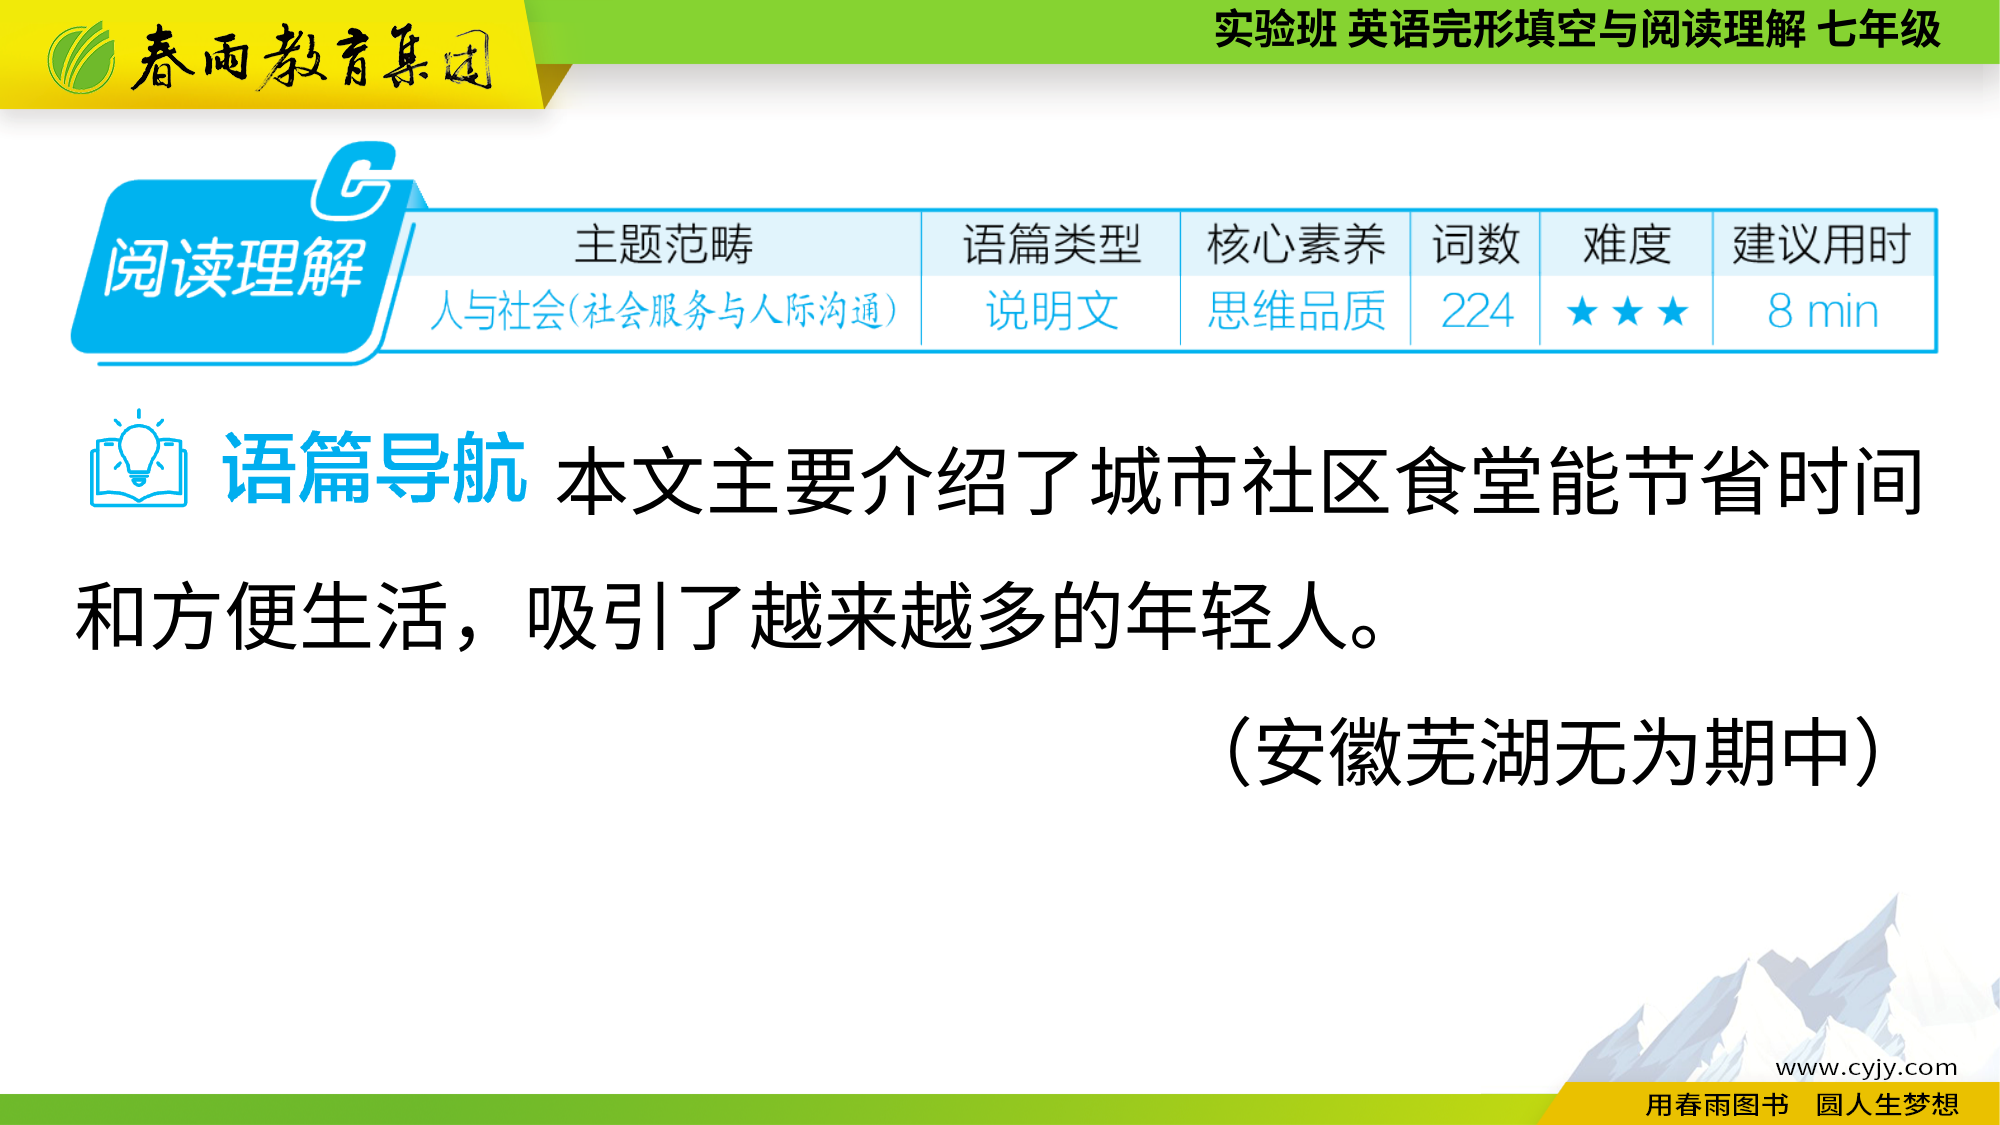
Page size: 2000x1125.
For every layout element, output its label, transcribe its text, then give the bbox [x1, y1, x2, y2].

text_box （安徽芜湖无为期中） [834, 652, 1944, 803]
list 本文主要介绍了城市社区食堂能节省时间和方便生活，吸引了越来越多的年轻人。 [59, 390, 1944, 653]
picture [0, 0, 2000, 1125]
